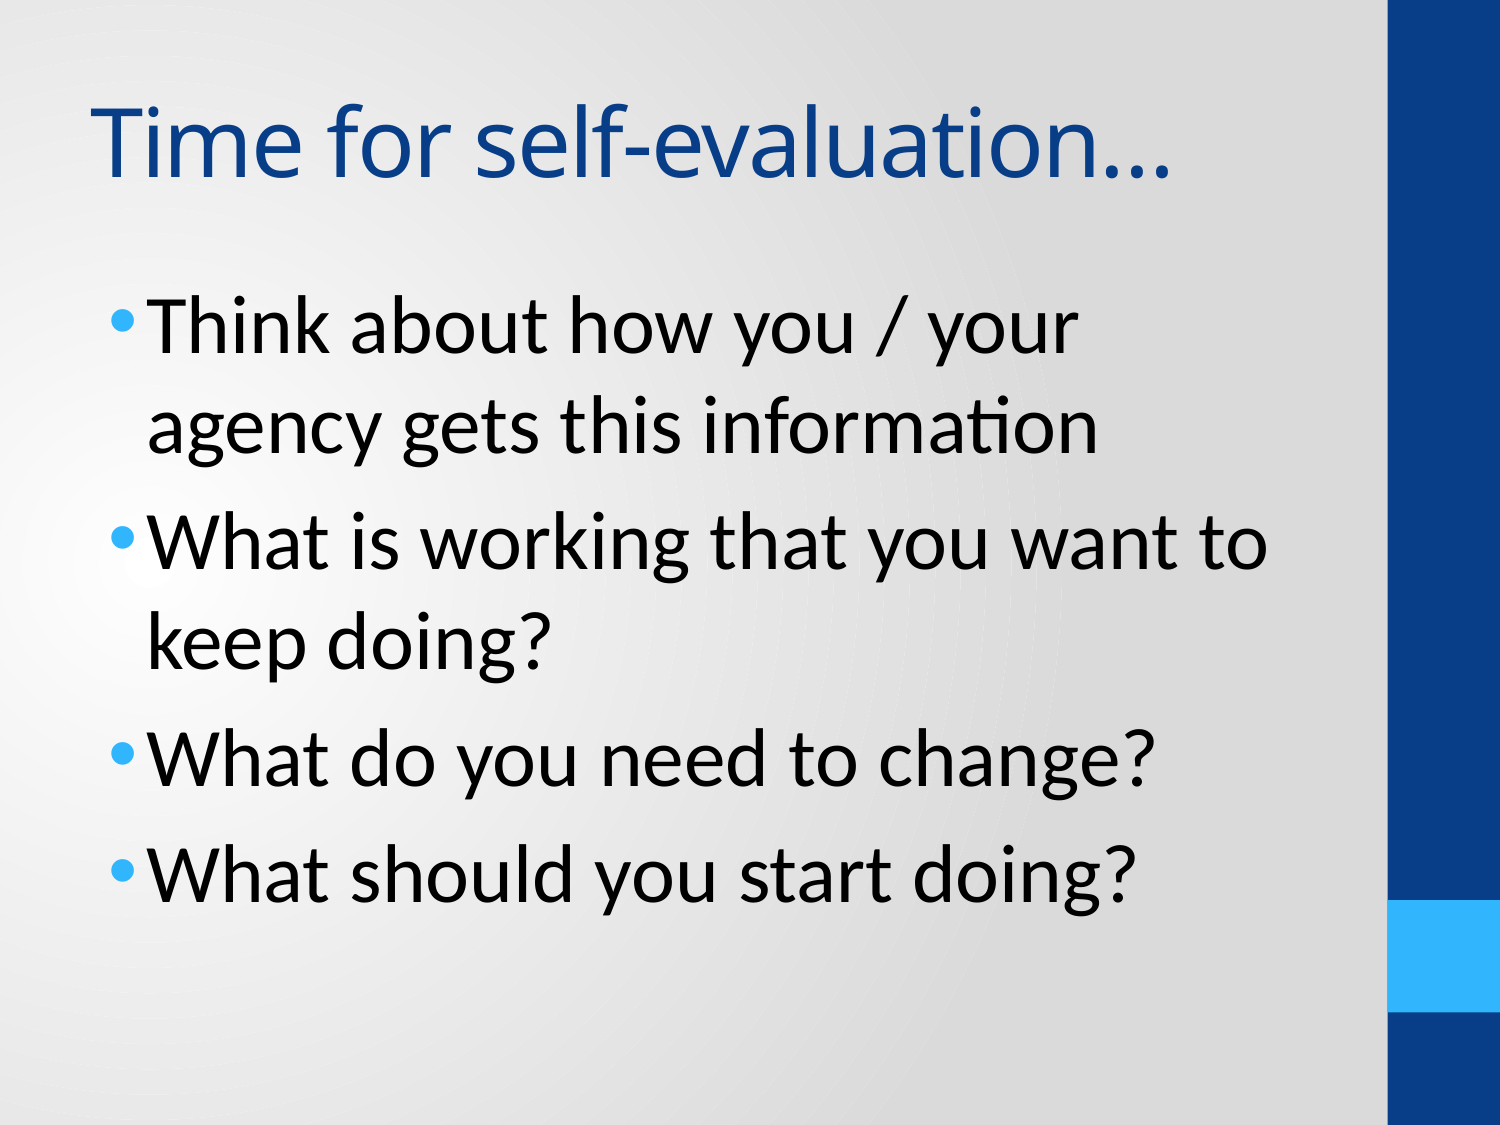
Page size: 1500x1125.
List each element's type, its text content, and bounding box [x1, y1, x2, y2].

title Time for self-evaluation… [75, 45, 1325, 233]
list Think about how you / your agency gets this information What is working that you want to keep doing? What do you need to change? What should you start doing? [75, 262, 1325, 1050]
